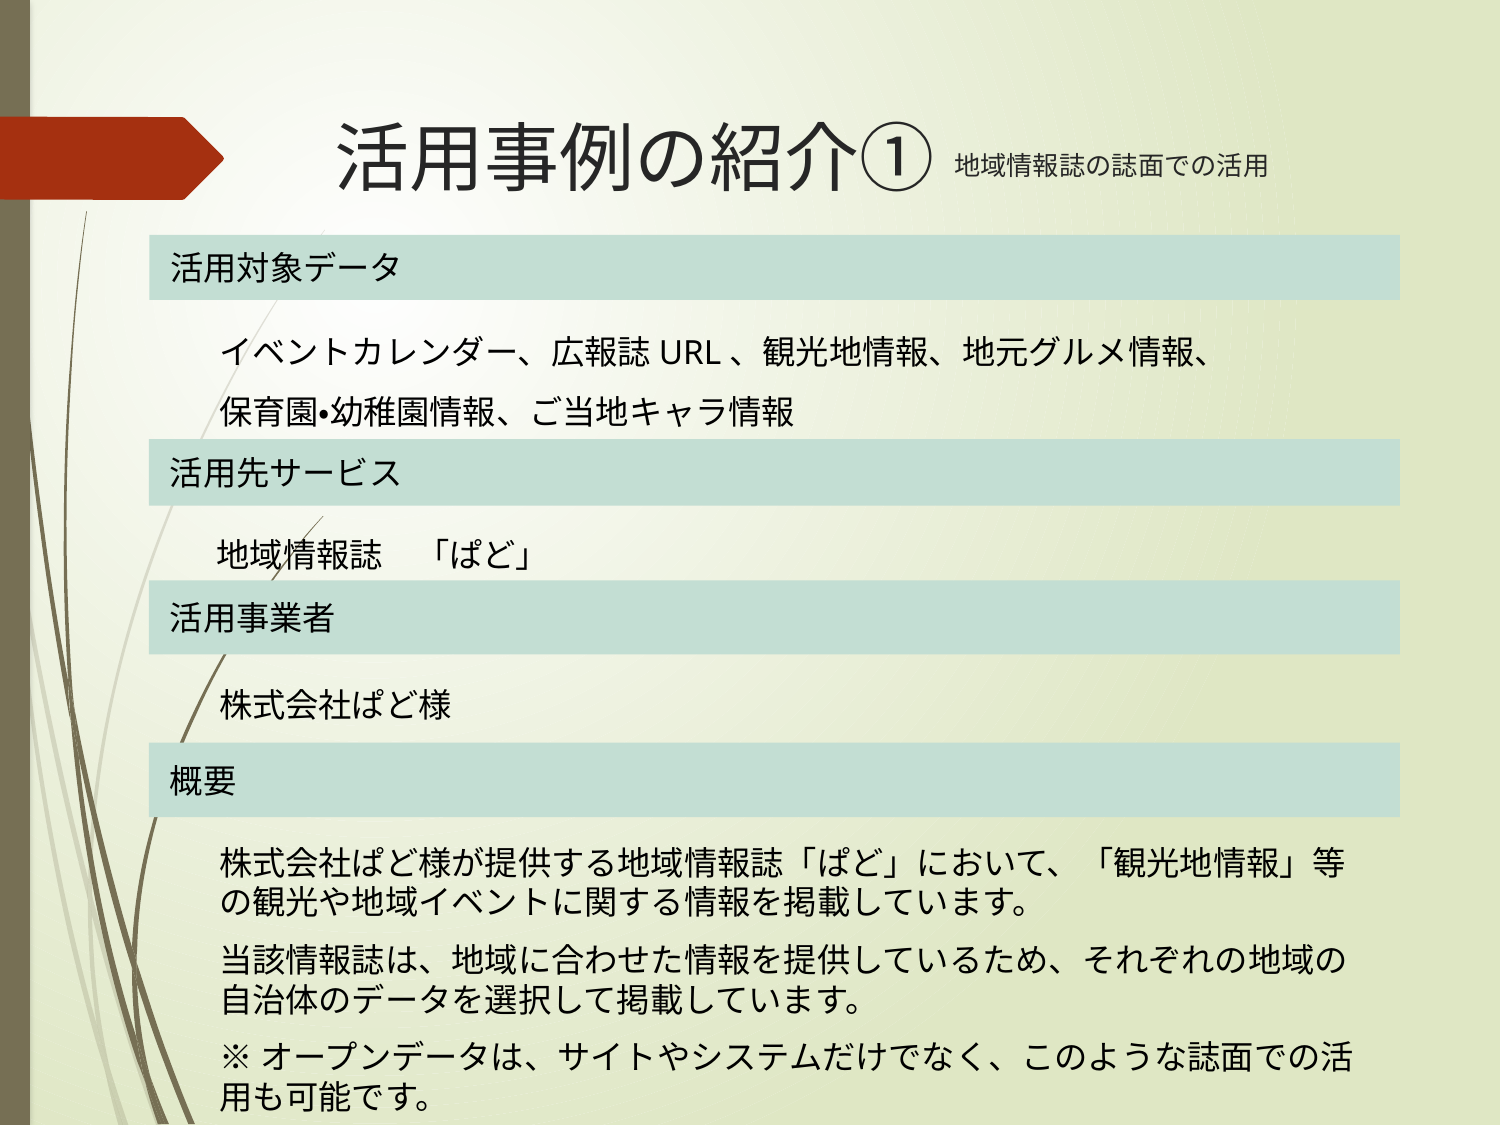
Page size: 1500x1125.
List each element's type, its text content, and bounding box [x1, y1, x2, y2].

text_box 活用対象データ [148, 234, 1401, 301]
text_box 株式会社ぱど様 [198, 653, 1400, 729]
text_box 地域情報誌の誌面での活用 [933, 138, 1400, 192]
title 活用事例の紹介① [319, 102, 1400, 234]
text_box 株式会社ぱど様が提供する地域情報誌「ぱど」において、「観光地情報」等の観光や地域イベントに関する情報を掲載しています。 当該情報誌は、地域に合わせた情報を提供しているため、それぞれの地域の自治体のデータを選択して掲載しています。 ※オープンデータは、サイトやシステムだけでなく、このような誌面での活用も可能です。 [198, 831, 1400, 1125]
text_box 概要 [148, 741, 1401, 818]
text_box 活用先サービス [148, 438, 1401, 507]
text_box イベントカレンダー、広報誌URL、観光地情報、地元グルメ情報、 保育園・幼稚園情報、ご当地キャラ情報 [198, 300, 1432, 440]
text_box 地域情報誌 「ぱど」 [196, 503, 1400, 579]
text_box 活用事業者 [148, 579, 1401, 656]
